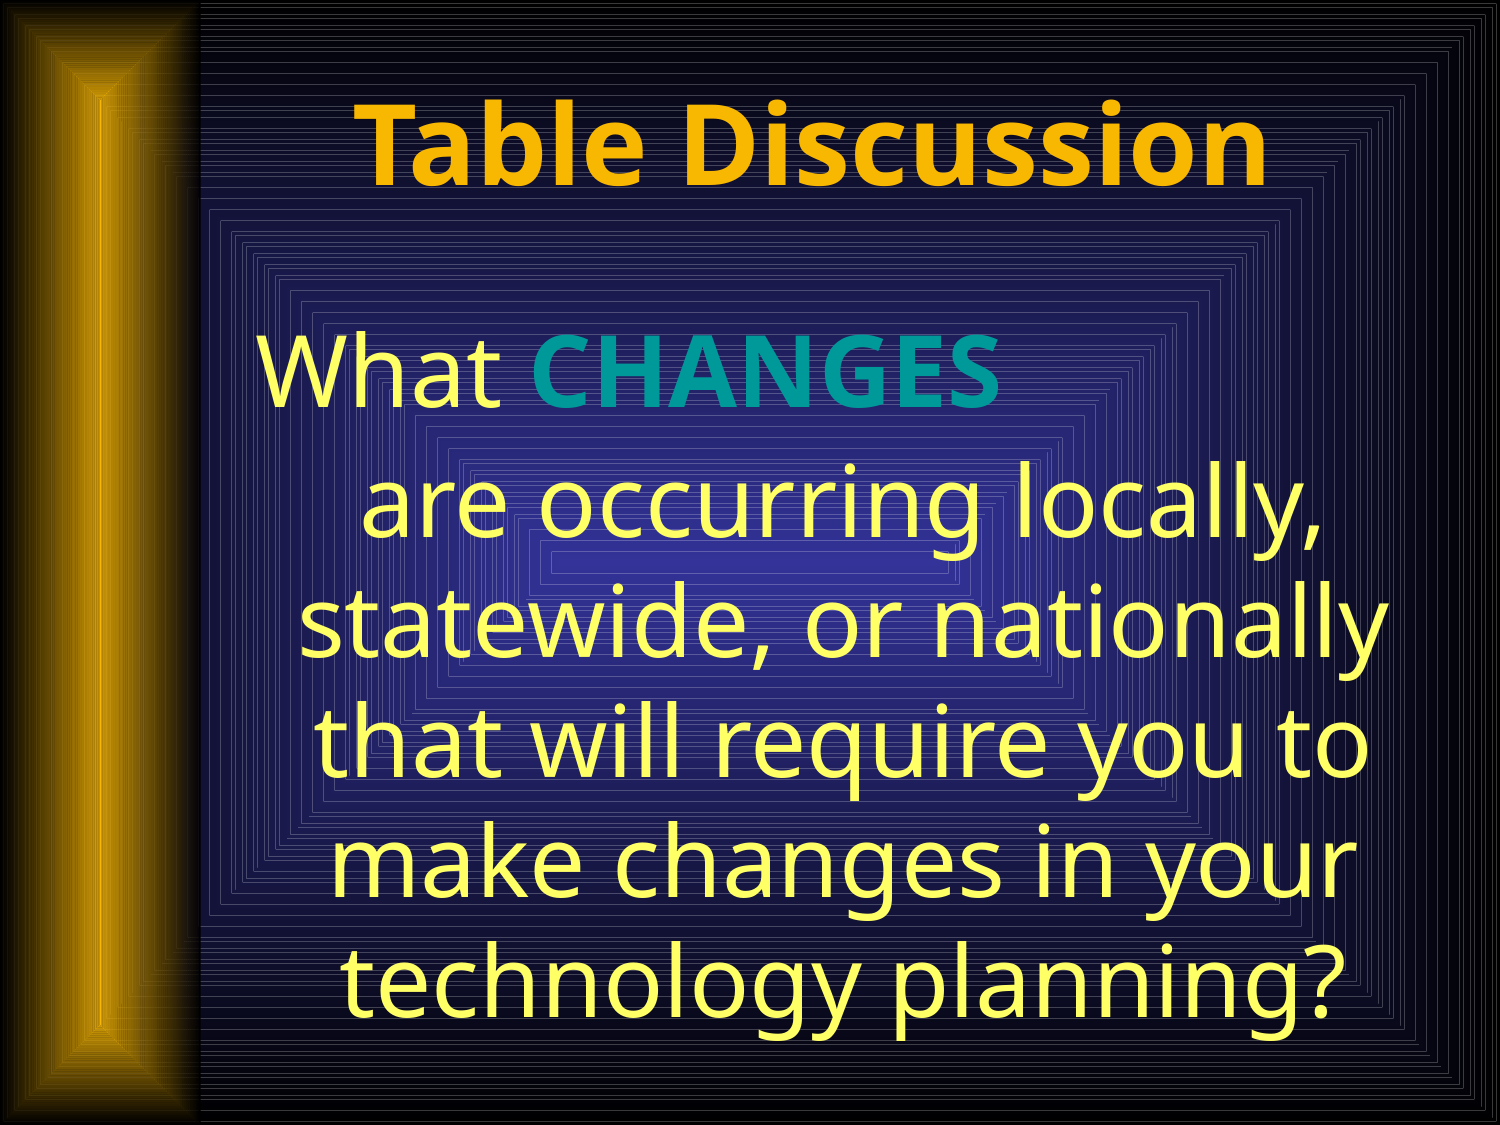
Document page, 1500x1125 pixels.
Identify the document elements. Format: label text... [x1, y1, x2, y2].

text_box Table Discussion [187, 49, 1438, 363]
text_box What CHANGES are occurring locally, statewide, or nationally that will require you to make changes in your technology planning? [225, 249, 1463, 1045]
